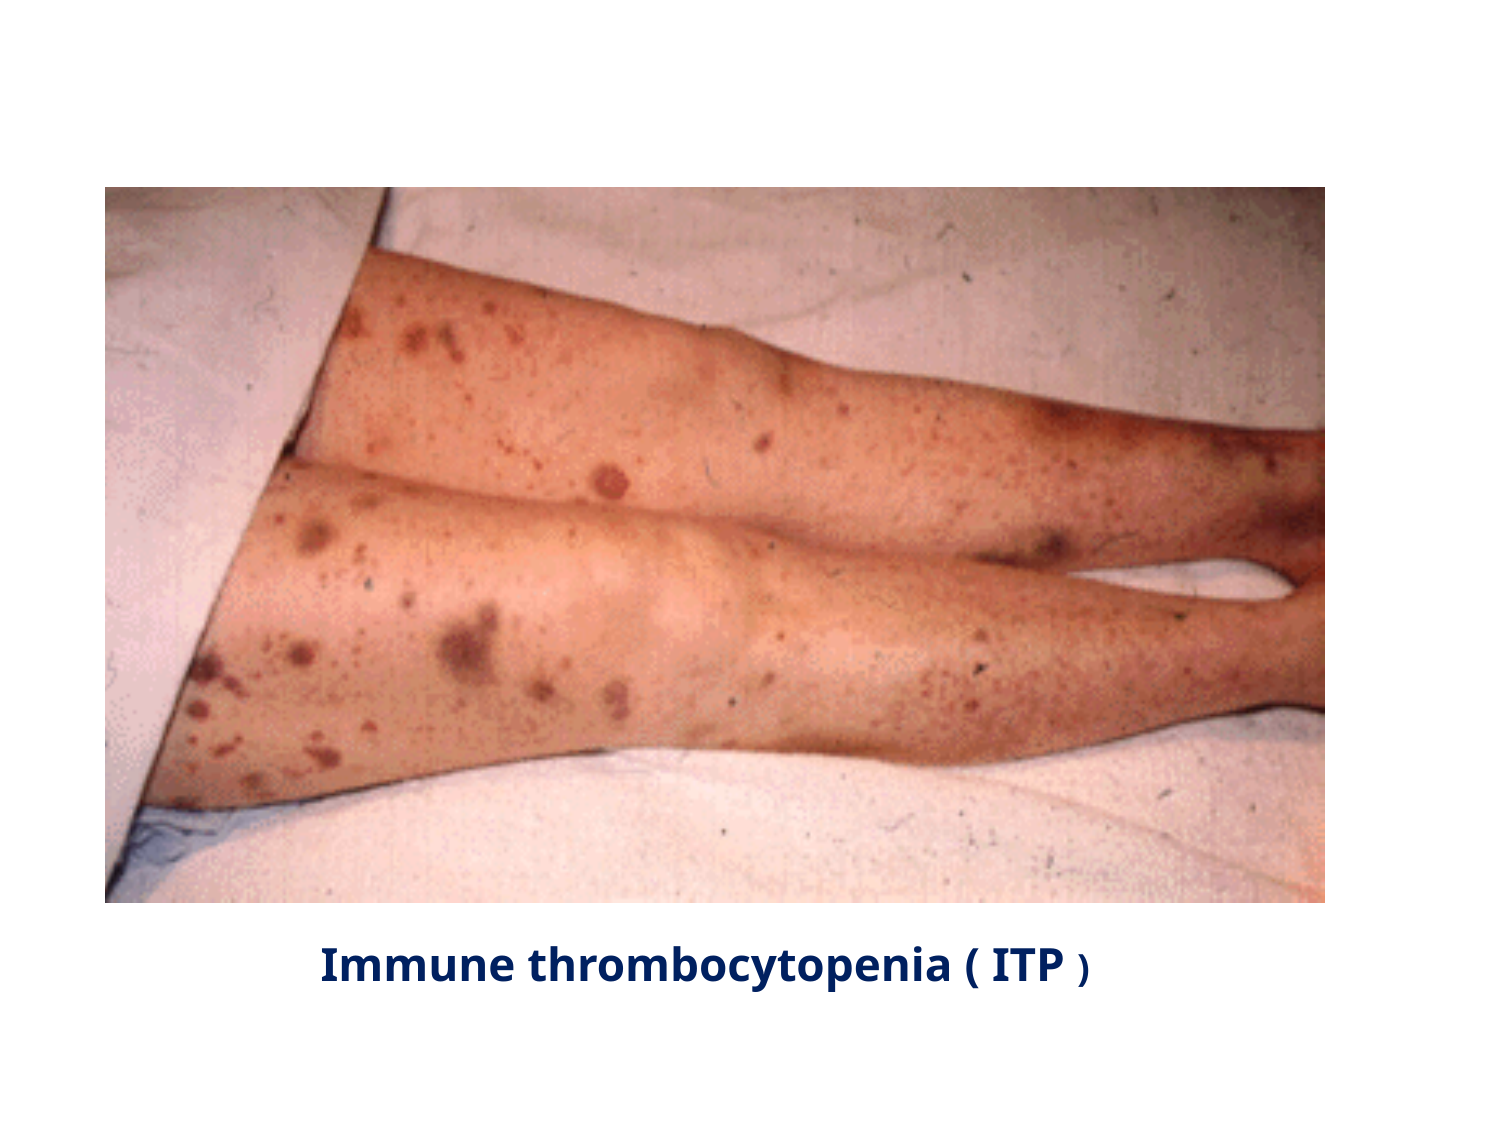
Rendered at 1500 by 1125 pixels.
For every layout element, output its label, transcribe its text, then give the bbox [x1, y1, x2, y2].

text_box Immune thrombocytopenia ( ITP ) [305, 928, 1115, 999]
picture [105, 187, 1325, 903]
